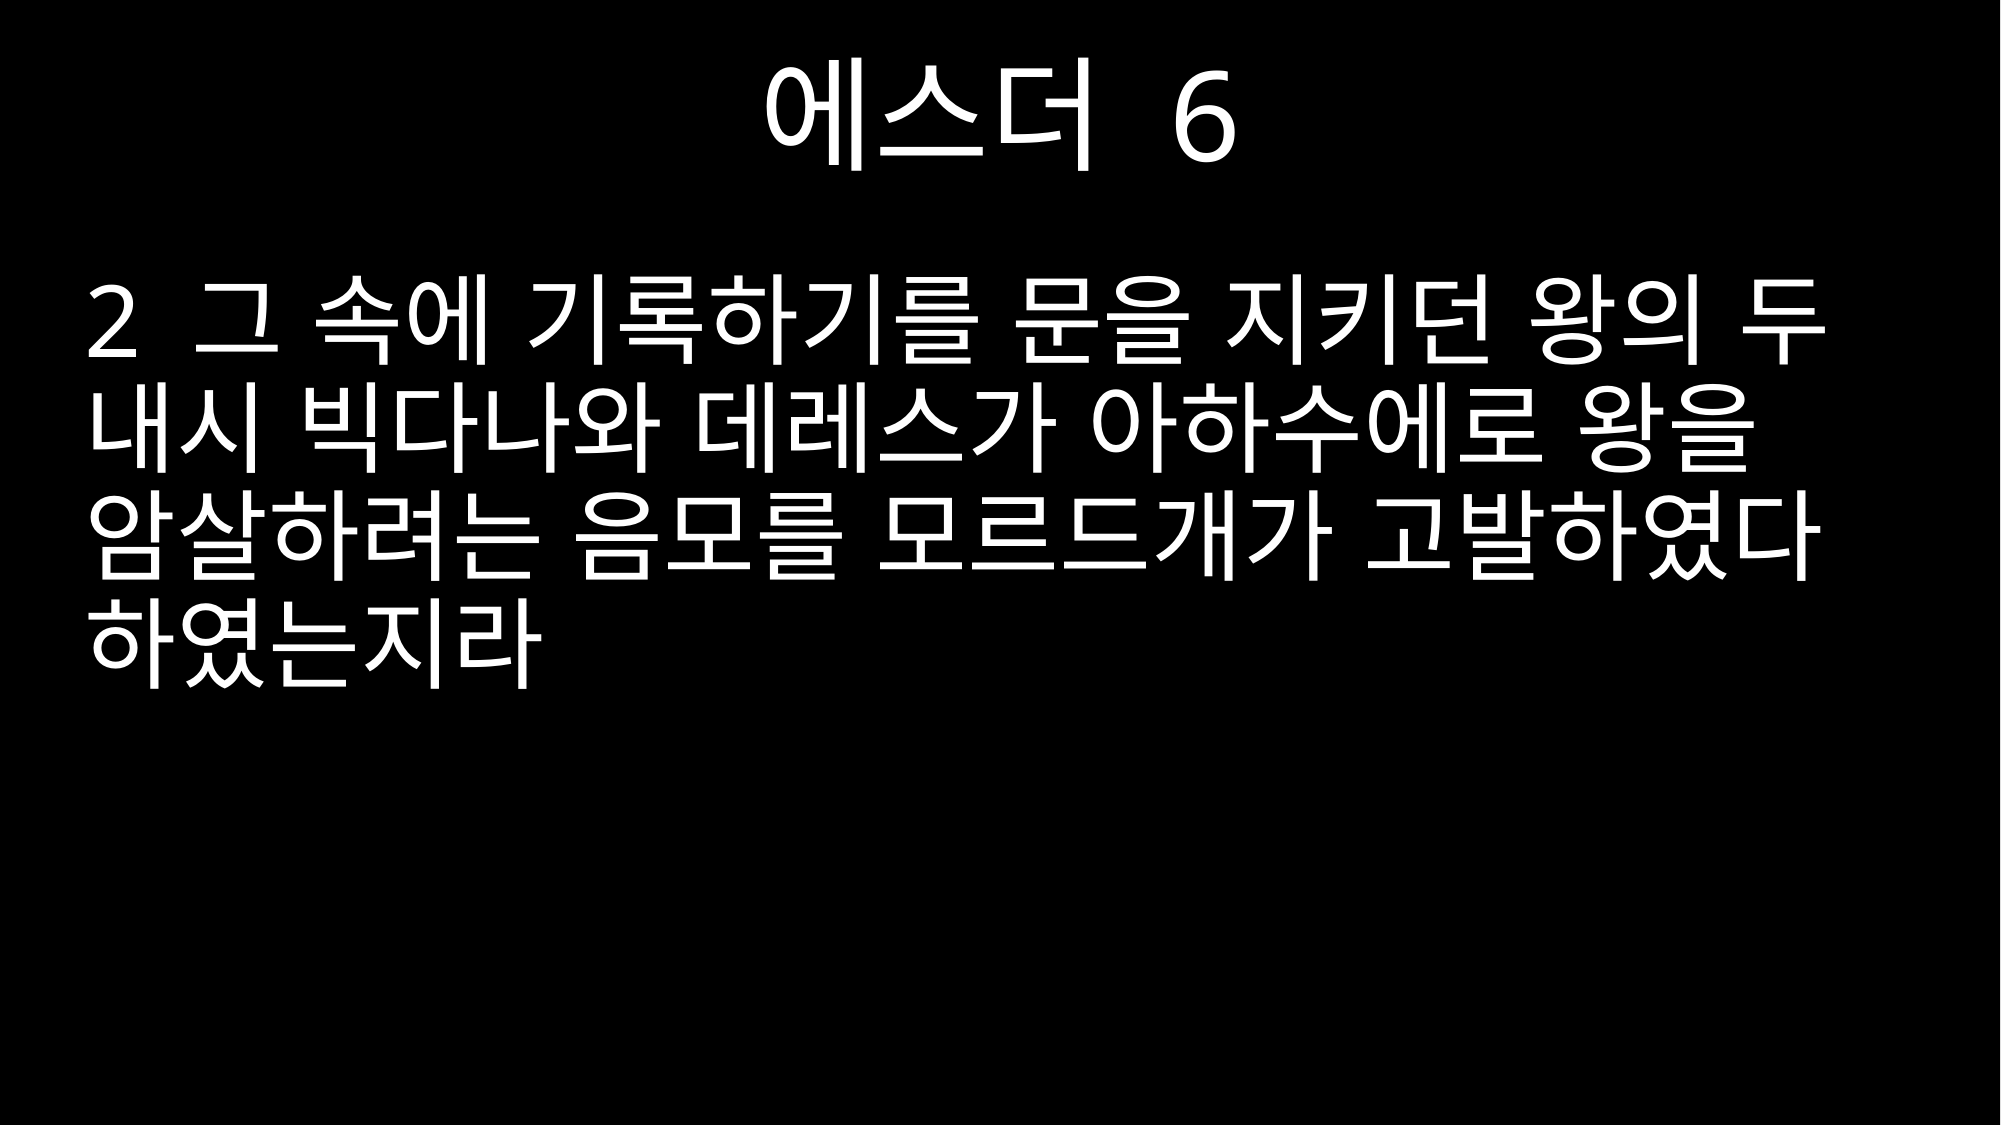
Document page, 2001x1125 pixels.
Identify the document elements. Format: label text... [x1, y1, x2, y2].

list 2 그 속에 기록하기를 문을 지키던 왕의 두 내시 빅다나와 데레스가 아하수에로 왕을 암살하려는 음모를 모르드개가 고발하였다 하였는지라 [69, 263, 1953, 423]
picture [0, 0, 2001, 1125]
footer 에스더 6 [0, 32, 2000, 192]
